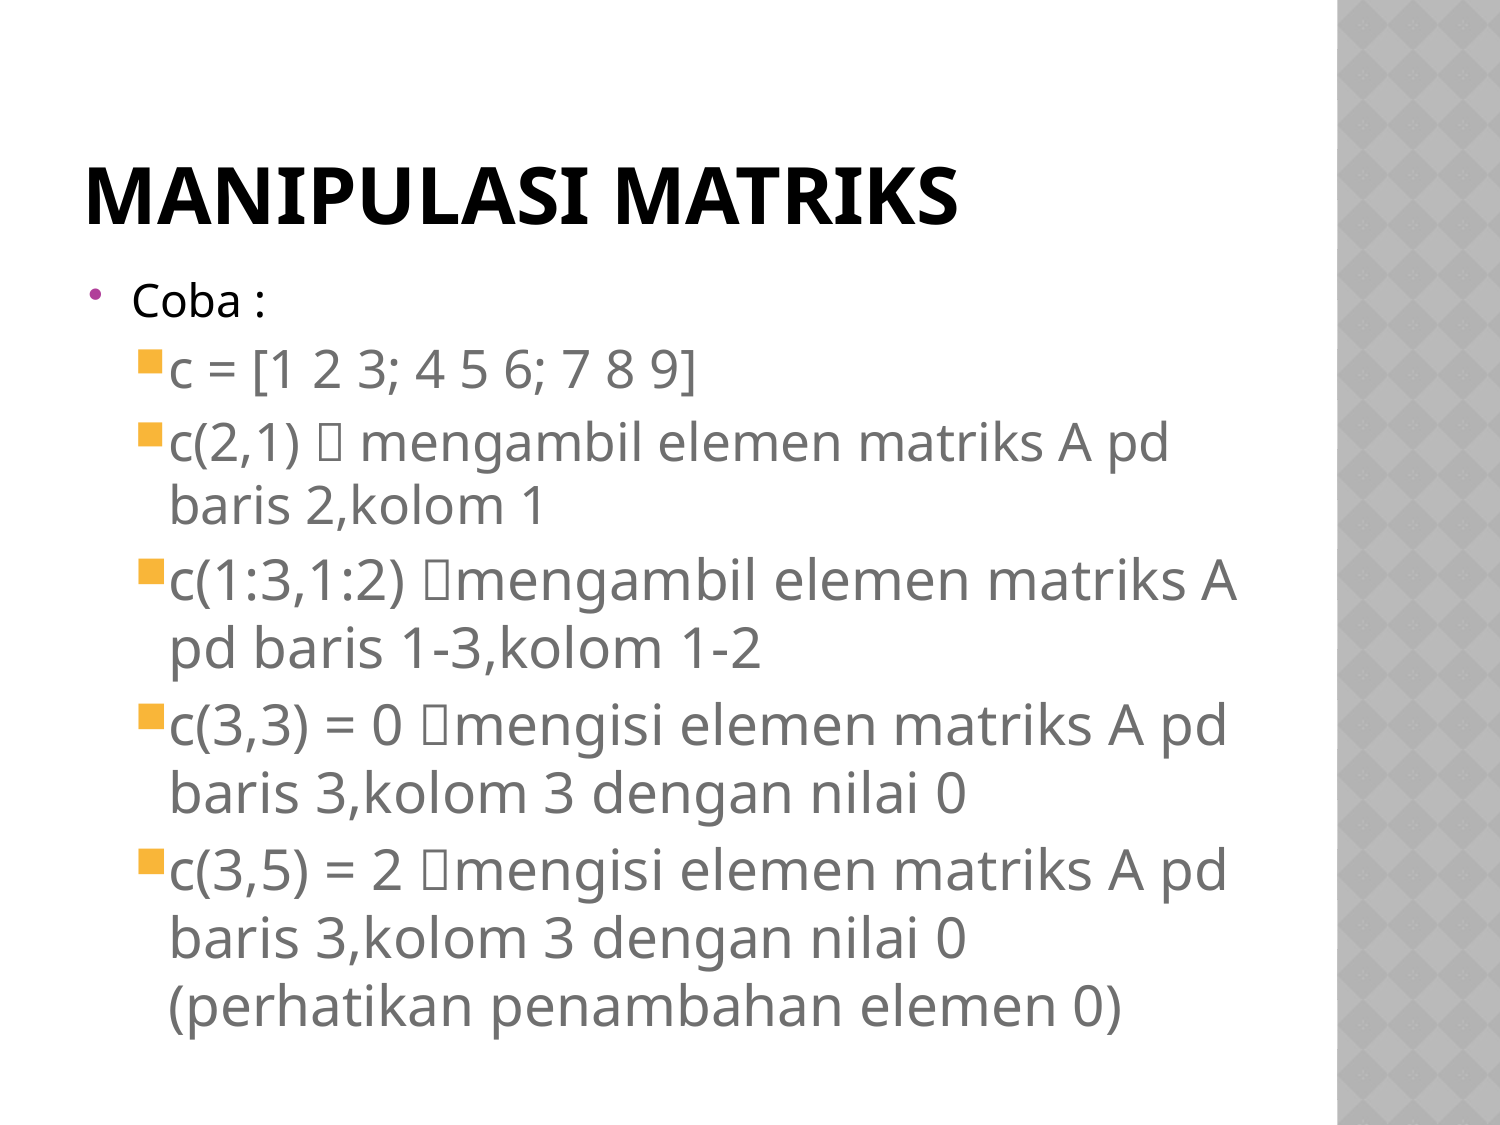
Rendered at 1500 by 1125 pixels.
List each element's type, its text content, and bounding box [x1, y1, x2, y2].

list Coba : c = [1 2 3; 4 5 6; 7 8 9] c(2,1)  mengambil elemen matriks A pd baris 2,kolom 1 c(1:3,1:2) mengambil elemen matriks A pd baris 1-3,kolom 1-2 c(3,3) = 0 mengisi elemen matriks A pd baris 3,kolom 3 dengan nilai 0 c(3,5) = 2 mengisi elemen matriks A pd baris 3,kolom 3 dengan nilai 0 (perhatikan penambahan elemen 0) [75, 264, 1263, 1059]
title Manipulasi Matriks [75, 52, 1263, 240]
